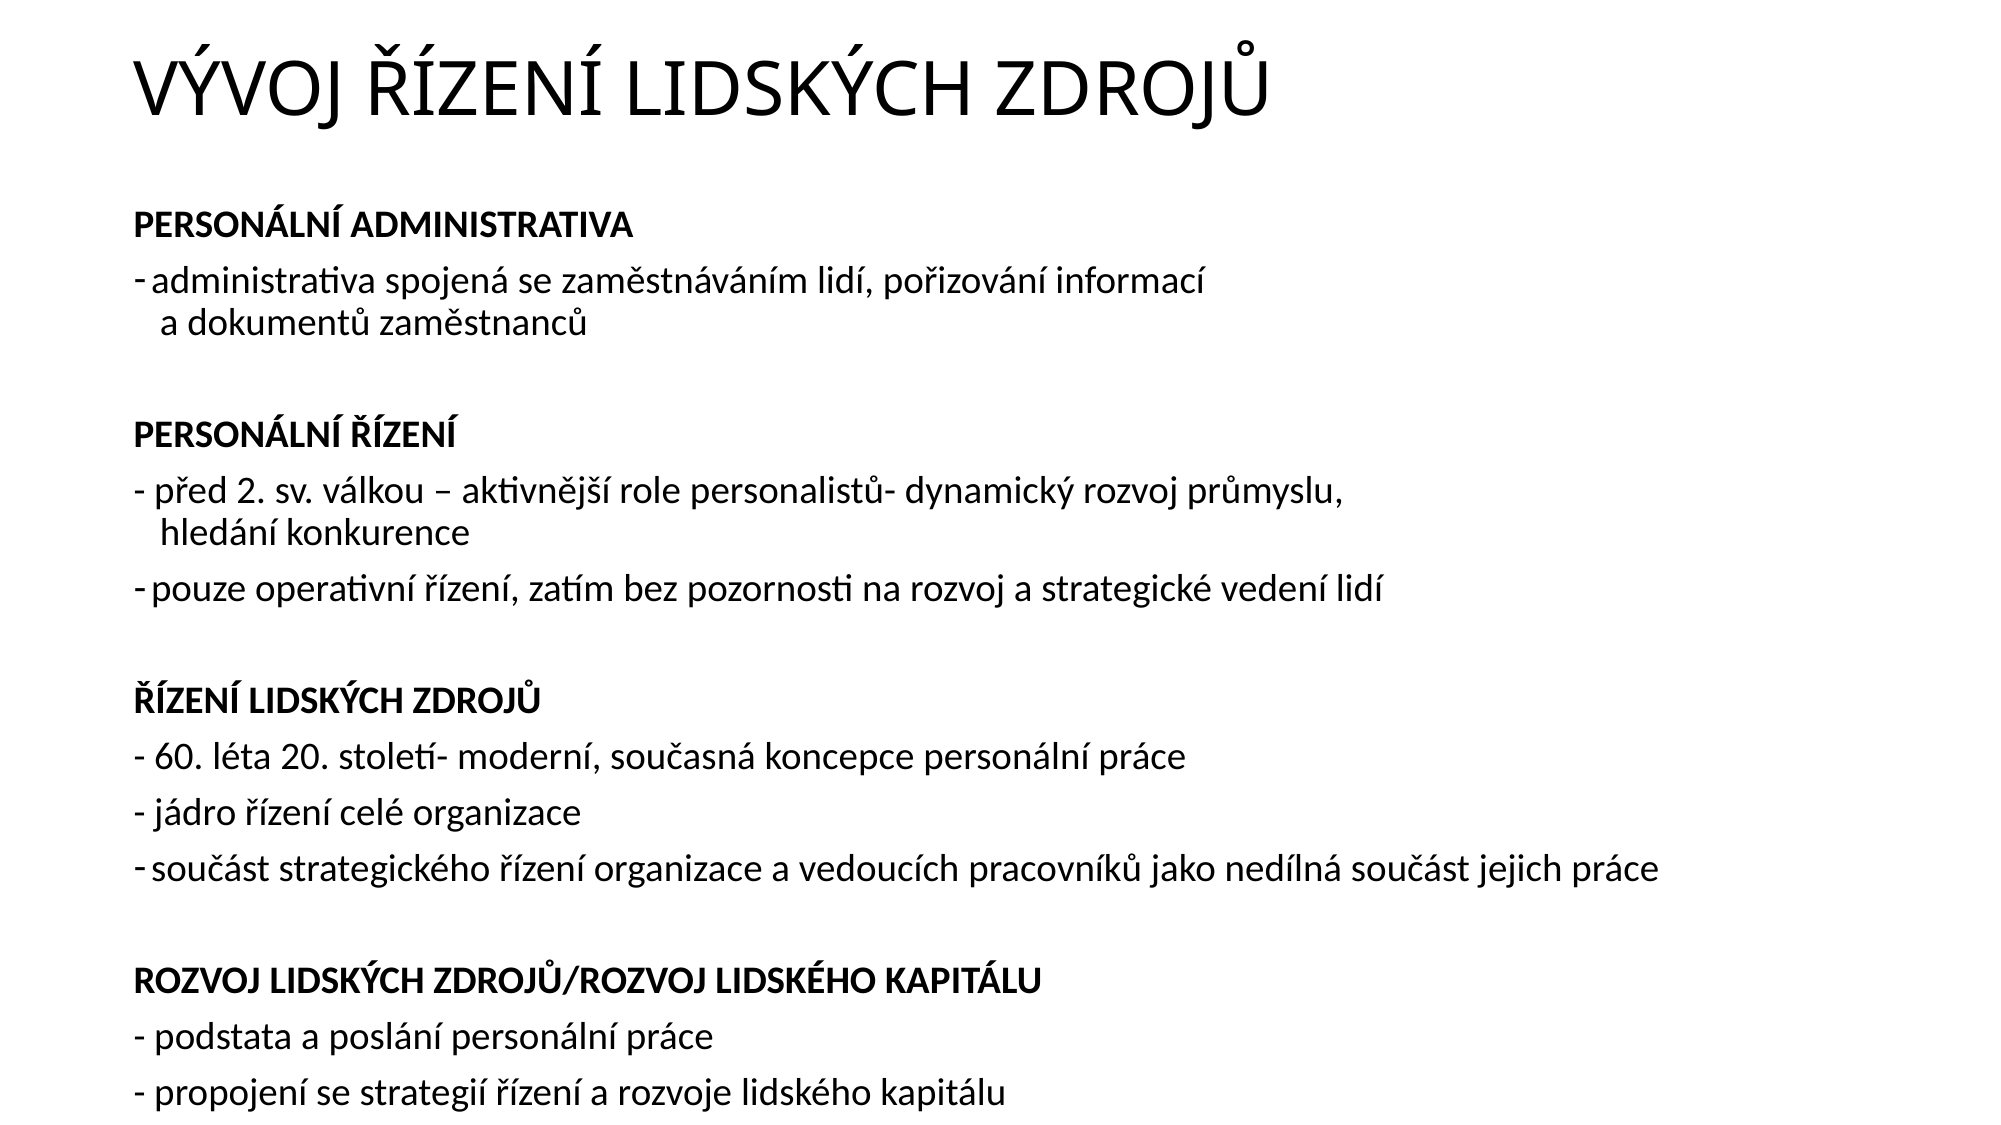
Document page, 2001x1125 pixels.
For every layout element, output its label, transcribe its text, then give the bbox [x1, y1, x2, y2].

title VÝVOJ ŘÍZENÍ LIDSKÝCH ZDROJŮ [118, 42, 1675, 196]
list PERSONÁLNÍ ADMINISTRATIVA administrativa spojená se zaměstnáváním lidí, pořizování informací a dokumentů zaměstnanců PERSONÁLNÍ ŘÍZENÍ - před 2. sv. válkou – aktivnější role personalistů- dynamický rozvoj průmyslu, hledání konkurence pouze operativní řízení, zatím bez pozornosti na rozvoj a strategické vedení lidí ŘÍZENÍ LIDSKÝCH ZDROJŮ - 60. léta 20. století- moderní, současná koncepce personální práce - jádro řízení celé organizace součást strategického řízení organizace a vedoucích pracovníků jako nedílná součást jejich práce ROZVOJ LIDSKÝCH ZDROJŮ/ROZVOJ LIDSKÉHO KAPITÁLU - podstata a poslání personální práce - propojení se strategií řízení a rozvoje lidského kapitálu [118, 196, 1805, 1125]
